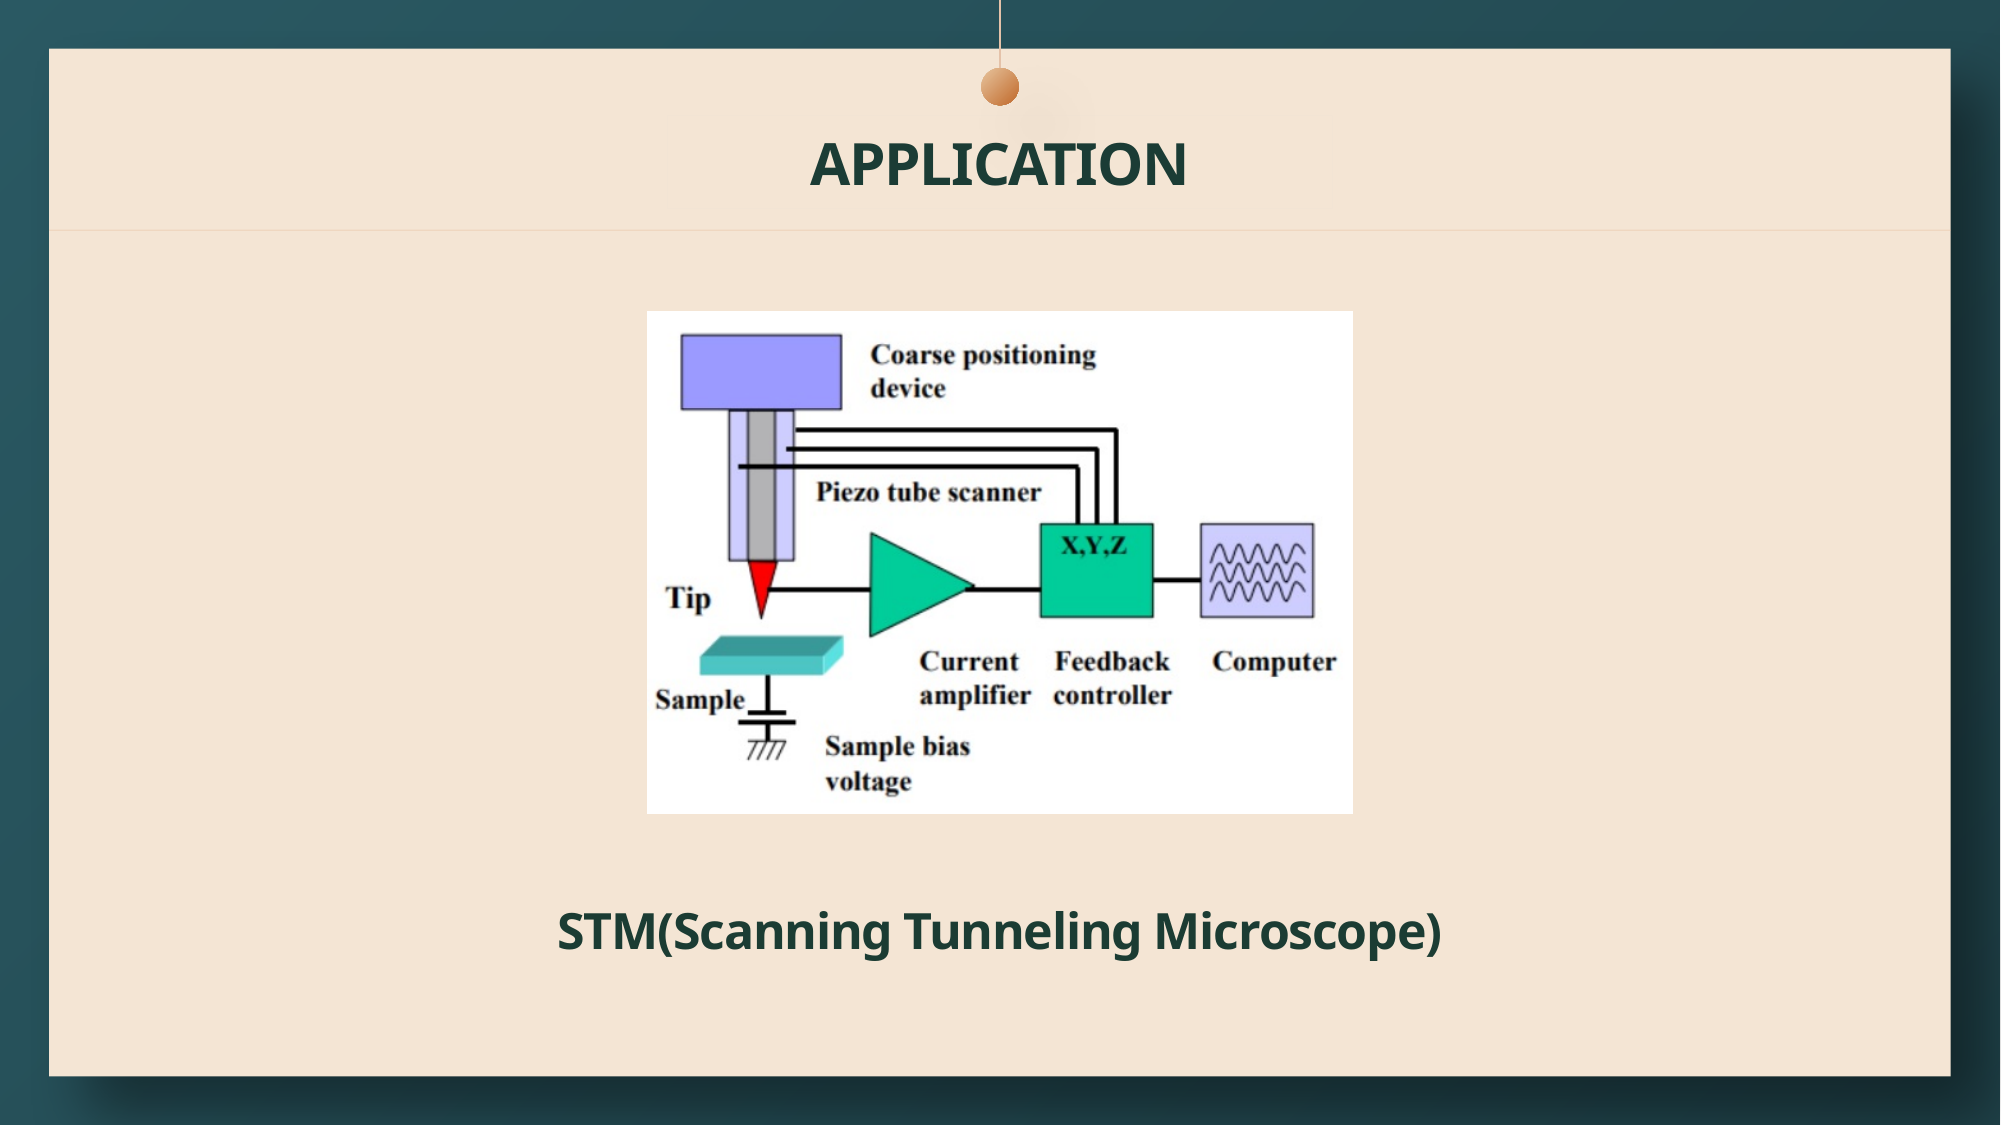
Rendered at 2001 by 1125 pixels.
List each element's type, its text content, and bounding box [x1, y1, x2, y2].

title APPLICATION [667, 115, 1333, 209]
list STM(Scanning Tunneling Microscope) [229, 837, 1771, 1010]
picture [647, 311, 1353, 814]
